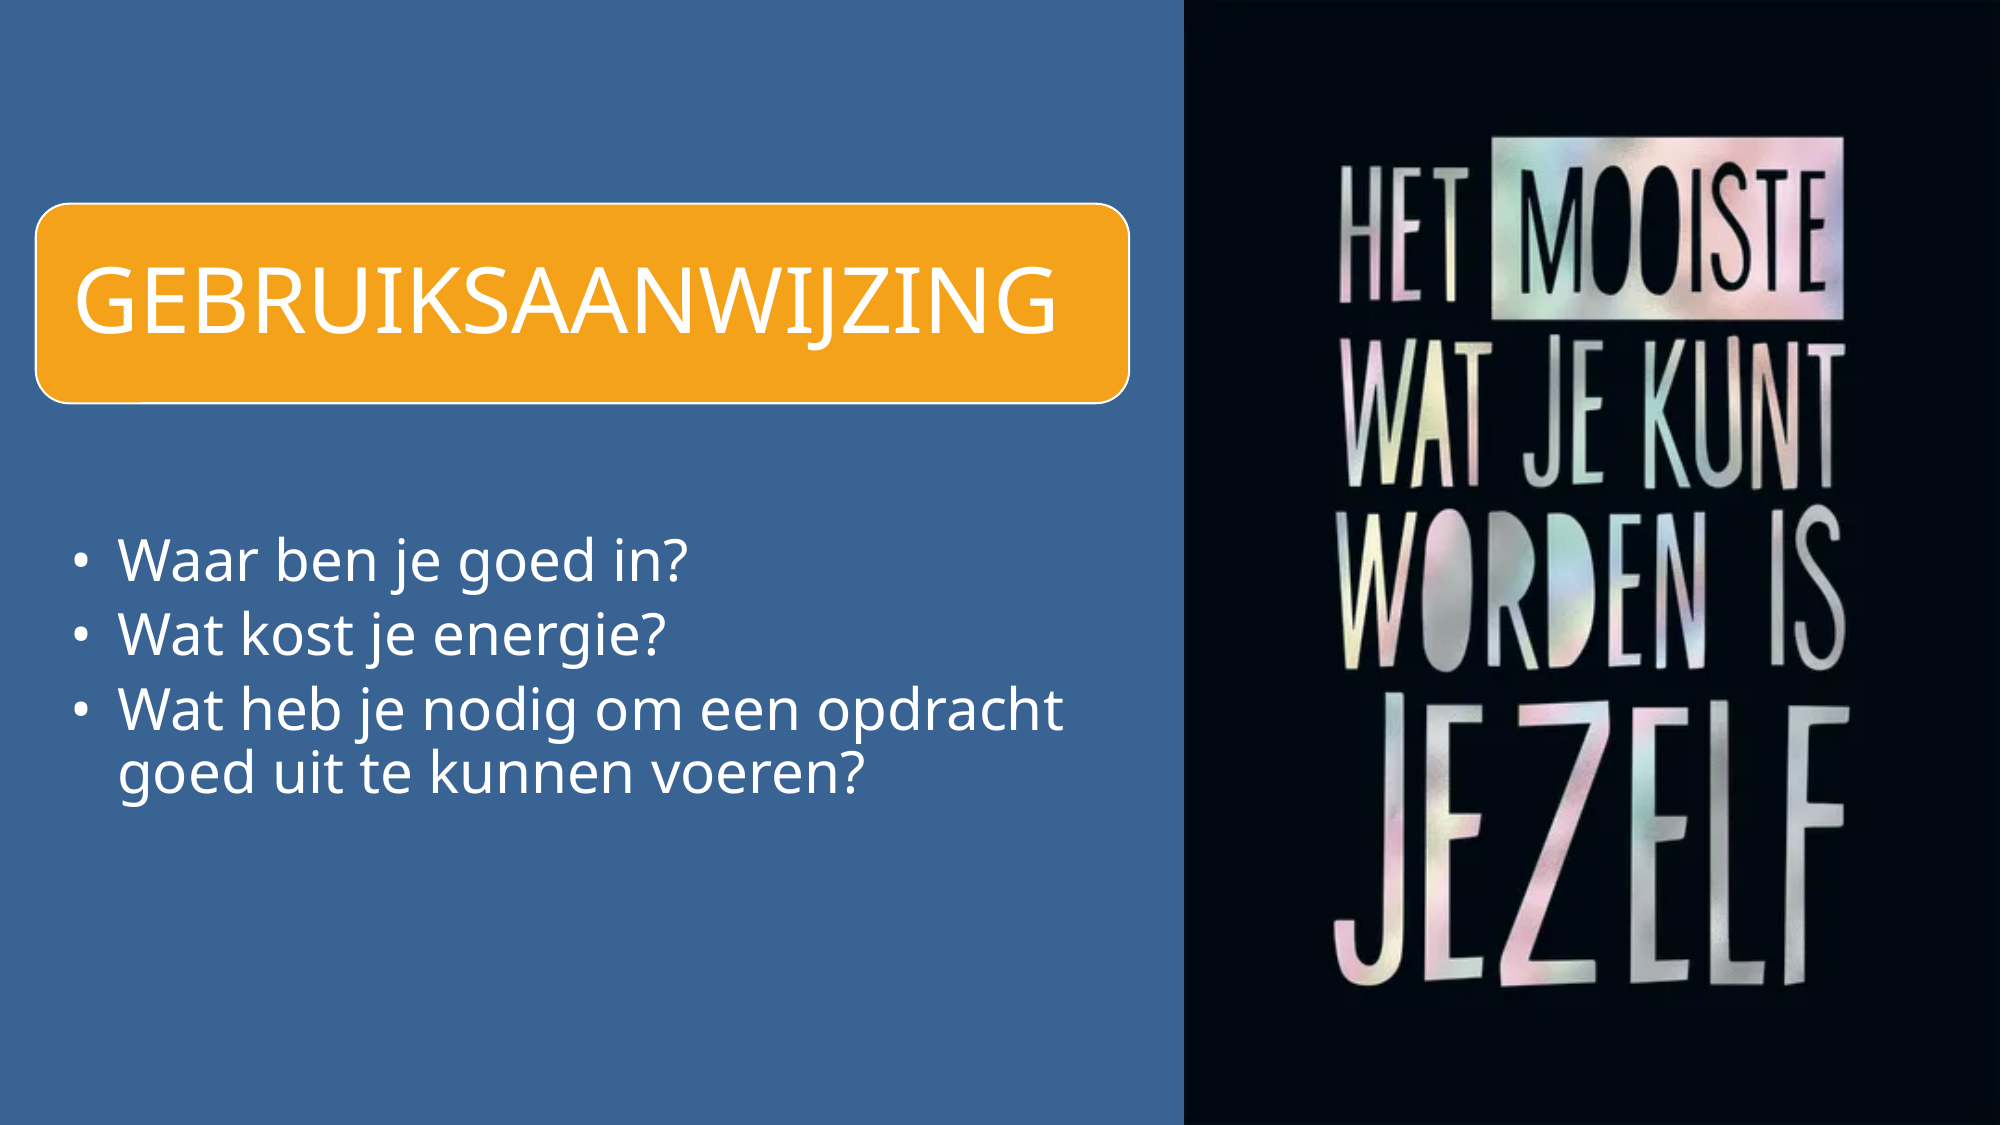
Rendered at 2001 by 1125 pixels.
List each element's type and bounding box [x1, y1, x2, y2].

picture [1184, 0, 2000, 1125]
text_box [35, 203, 1130, 813]
text_box [0, 0, 1182, 1125]
